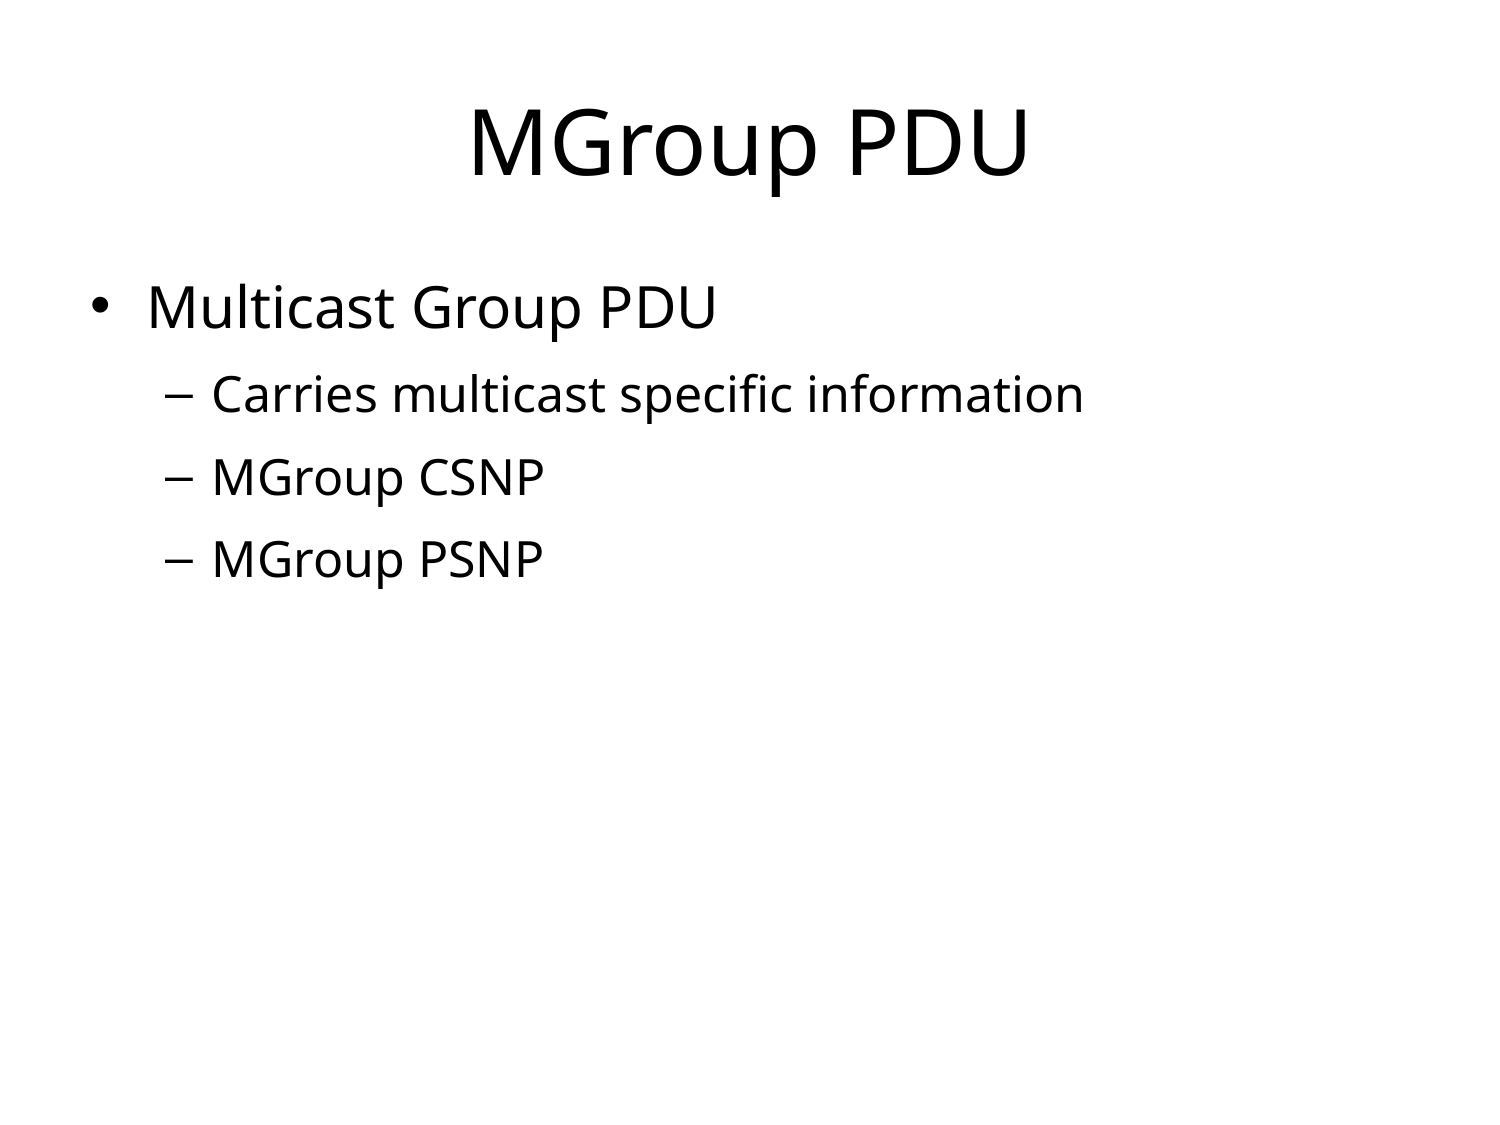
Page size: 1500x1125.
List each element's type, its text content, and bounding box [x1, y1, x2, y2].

list Multicast Group PDU Carries multicast specific information MGroup CSNP MGroup PSNP [75, 262, 1425, 1005]
title MGroup PDU [75, 45, 1425, 233]
